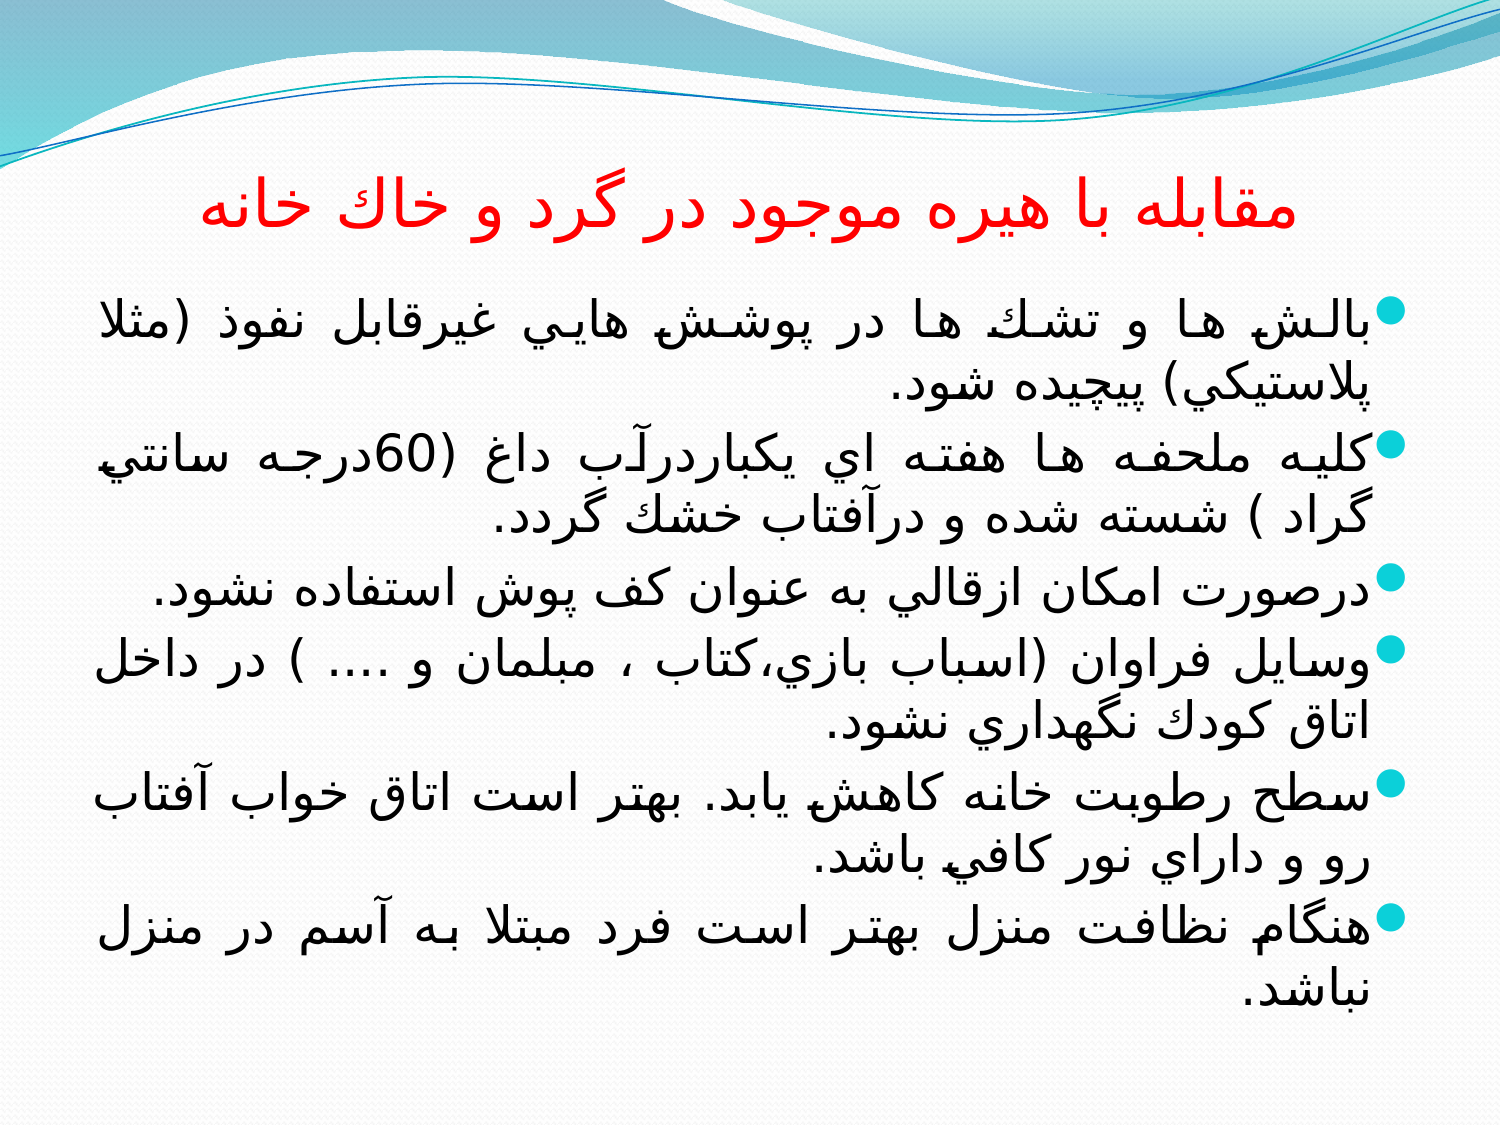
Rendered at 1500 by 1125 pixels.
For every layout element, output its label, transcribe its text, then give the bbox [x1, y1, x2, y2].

list بالش ها و تشك ها در پوشش هايي غيرقابل نفوذ (مثلا پلاستيكي) پيچيده شود. كليه ملحفه ها هفته اي يكباردرآب داغ (60درجه سانتي گراد ) شسته شده و درآفتاب خشك گردد. درصورت امكان ازقالي به عنوان كف پوش استفاده نشود. وسايل فراوان (اسباب بازي،كتاب ، ‌مبلمان و .... ) در داخل اتاق كودك نگهداري نشود. سطح رطوبت خانه كاهش يابد. بهتر است اتاق خواب آفتاب رو و داراي نور کافي باشد. هنگام نظافت منزل بهتر است فرد مبتلا به آسم در منزل نباشد. [75, 278, 1425, 1038]
title مقابله با هيره موجود در گرد و خاك خانه [76, 139, 1424, 256]
